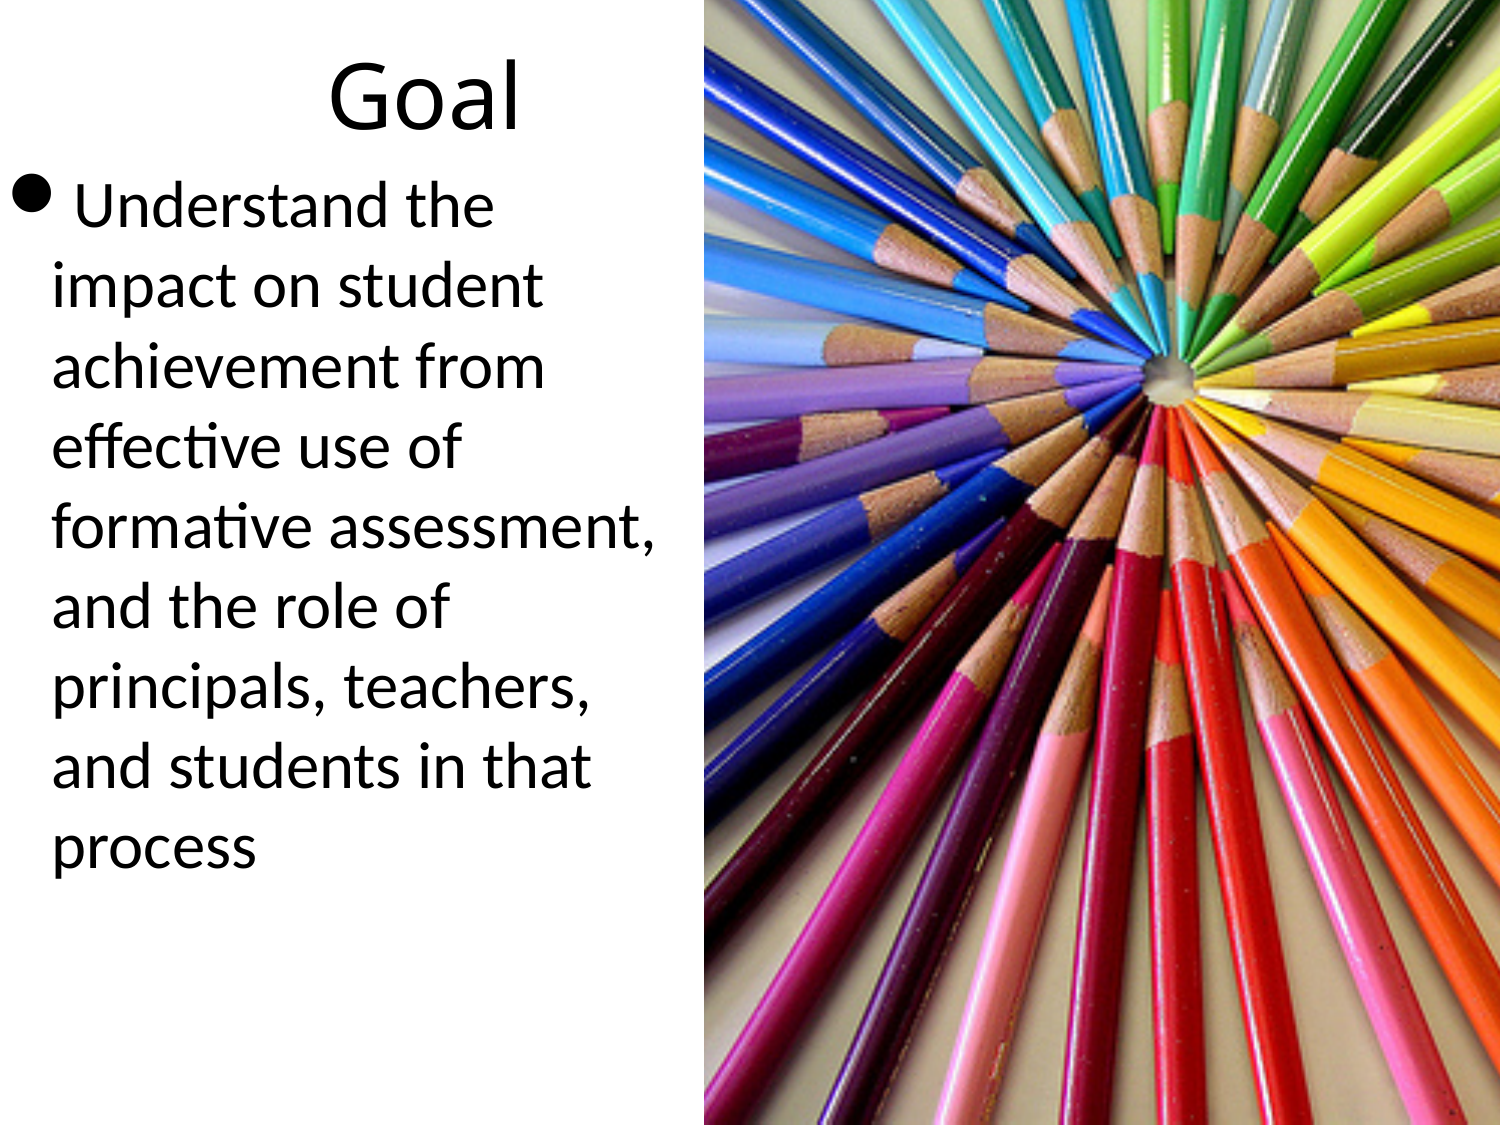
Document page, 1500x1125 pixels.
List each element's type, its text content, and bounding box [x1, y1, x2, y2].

list Understand the impact on student achievement from effective use of formative assessment, and the role of principals, teachers, and students in that process [0, 153, 692, 1125]
title Goal [75, 0, 701, 187]
picture [703, 0, 1500, 1125]
